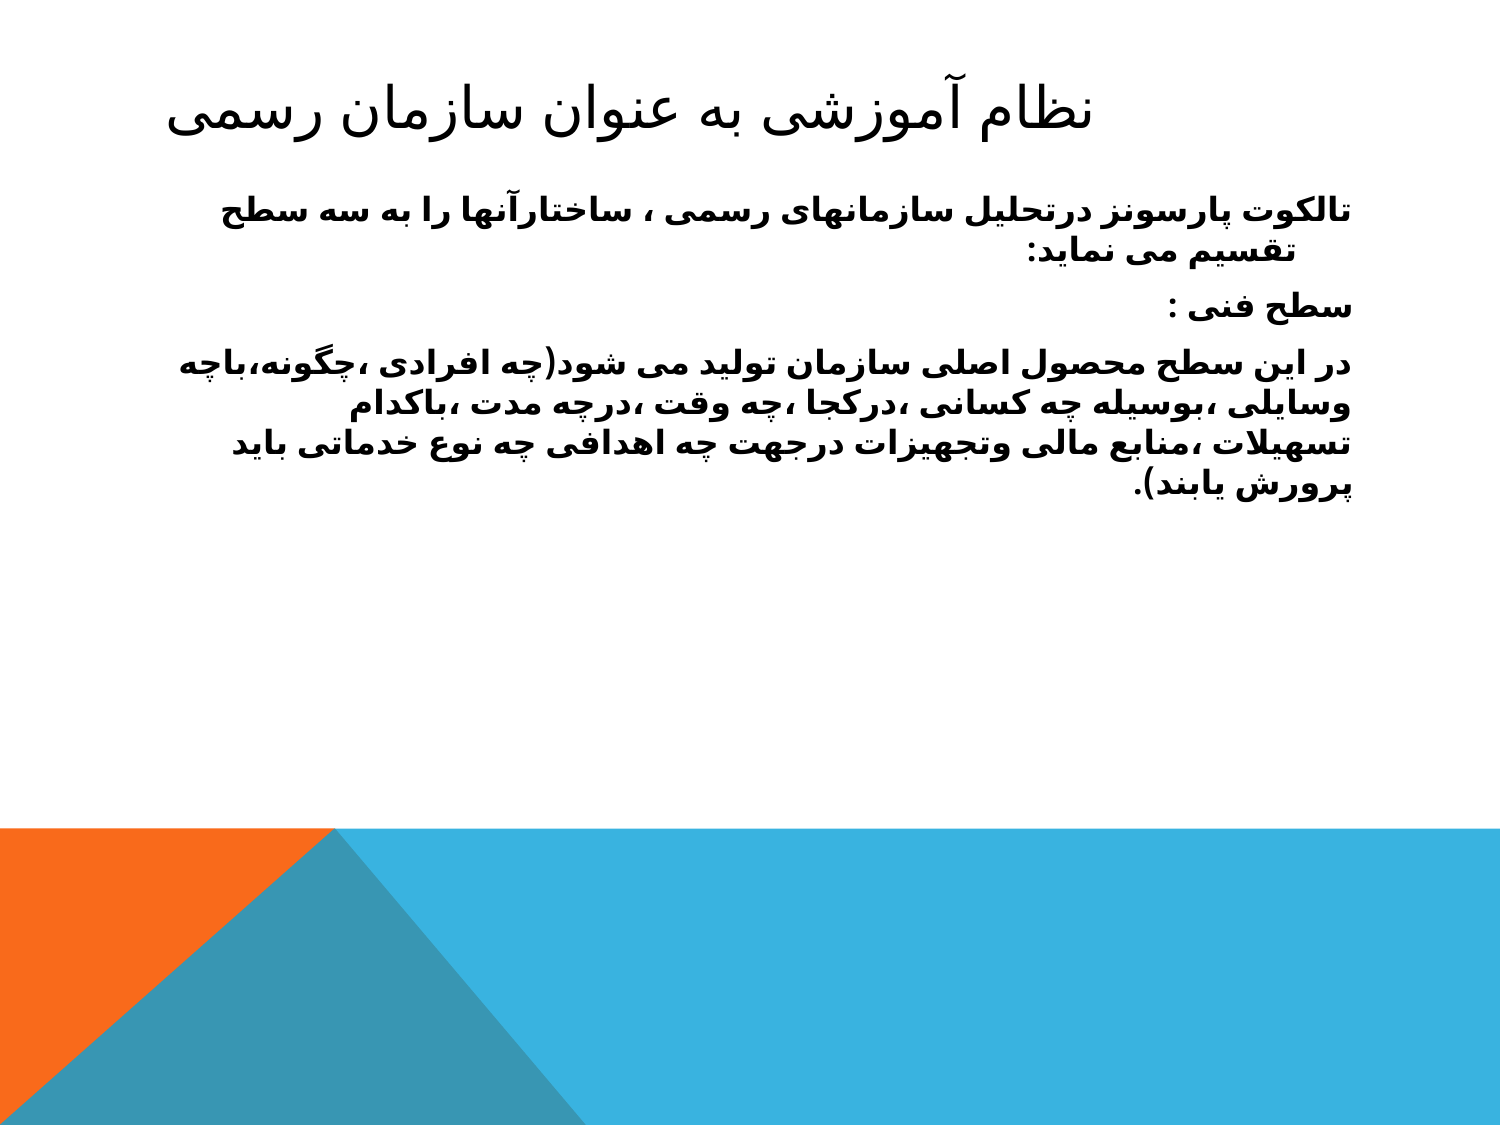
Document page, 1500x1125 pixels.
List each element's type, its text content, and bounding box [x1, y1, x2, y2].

title نظام آموزشی به عنوان سازمان رسمی [135, 60, 1369, 150]
list تالکوت پارسونز درتحلیل سازمانهای رسمی ، ساختارآنها را به سه سطح تقسیم می نماید: سطح فنی : در این سطح محصول اصلی سازمان تولید می شود(چه افرادی ،چگونه،باچه وسایلی ،بوسیله چه کسانی ،درکجا ،چه وقت ،درچه مدت ،باکدام تسهیلات ،منابع مالی وتجهیزات درجهت چه اهدافی چه نوع خدماتی باید پرورش یابند). [135, 180, 1369, 768]
